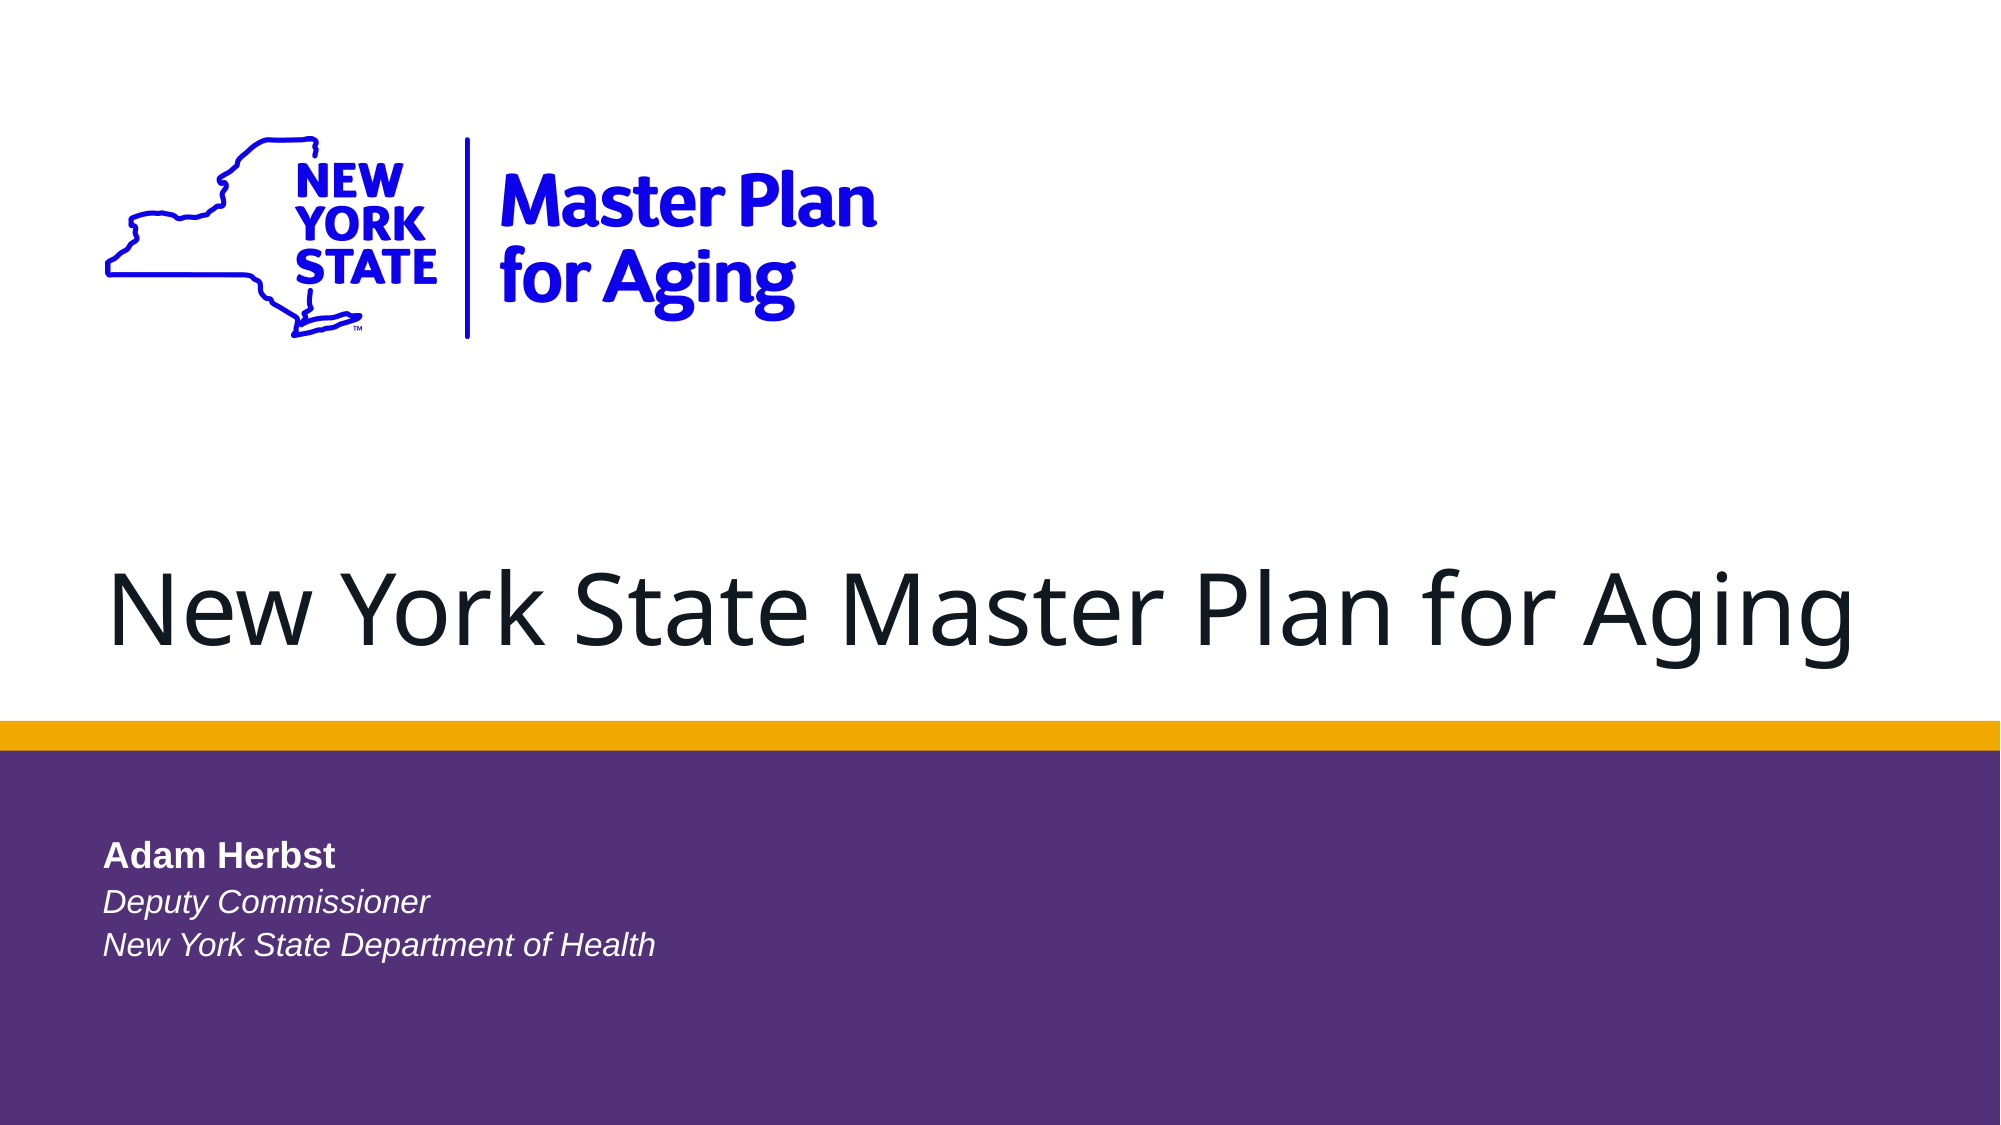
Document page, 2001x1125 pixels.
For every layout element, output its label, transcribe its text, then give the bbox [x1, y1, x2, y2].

list [105, 934, 1900, 989]
text_box Adam Herbst Deputy Commissioner New York State Department of Health [102, 738, 668, 987]
picture [104, 136, 877, 339]
title New York State Master Plan for Aging [105, 419, 1900, 667]
